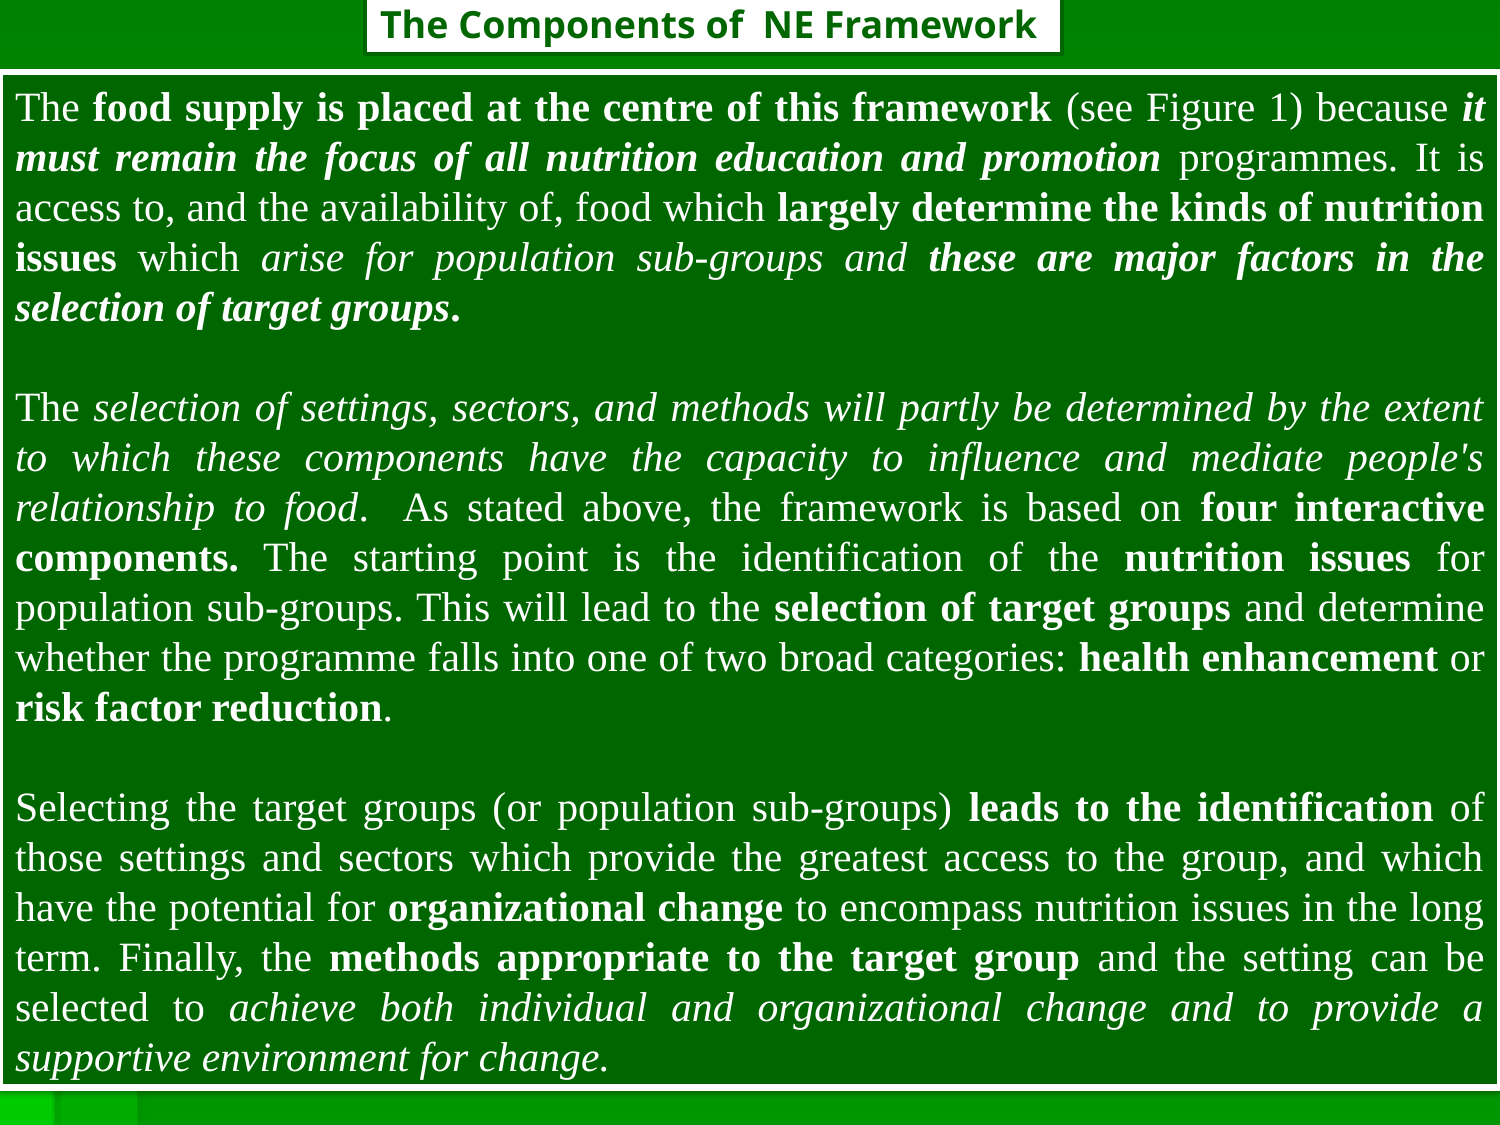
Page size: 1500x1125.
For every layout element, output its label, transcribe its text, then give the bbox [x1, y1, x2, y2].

text_box The food supply is placed at the centre of this framework (see Figure 1) because it must remain the focus of all nutrition education and promotion programmes. It is access to, and the availability of, food which largely determine the kinds of nutrition issues which arise for population sub-groups and these are major factors in the selection of target groups. The selection of settings, sectors, and methods will partly be determined by the extent to which these components have the capacity to influence and mediate people's relationship to food. As stated above, the framework is based on four interactive components. The starting point is the identification of the nutrition issues for population sub-groups. This will lead to the selection of target groups and determine whether the programme falls into one of two broad categories: health enhancement or risk factor reduction. Selecting the target groups (or population sub-groups) leads to the identification of those settings and sectors which provide the greatest access to the group, and which have the potential for organizational change to encompass nutrition issues in the long term. Finally, the methods appropriate to the target group and the setting can be selected to achieve both individual and organizational change and to provide a supportive environment for change. [0, 69, 1500, 1091]
slide_number 33 [1137, 1098, 1451, 1103]
footer JOHALI NutHE2015 [562, 1098, 1038, 1103]
slide_number CHS465 [137, 1098, 450, 1103]
text_box The Components of NE Framework [363, 0, 1064, 56]
